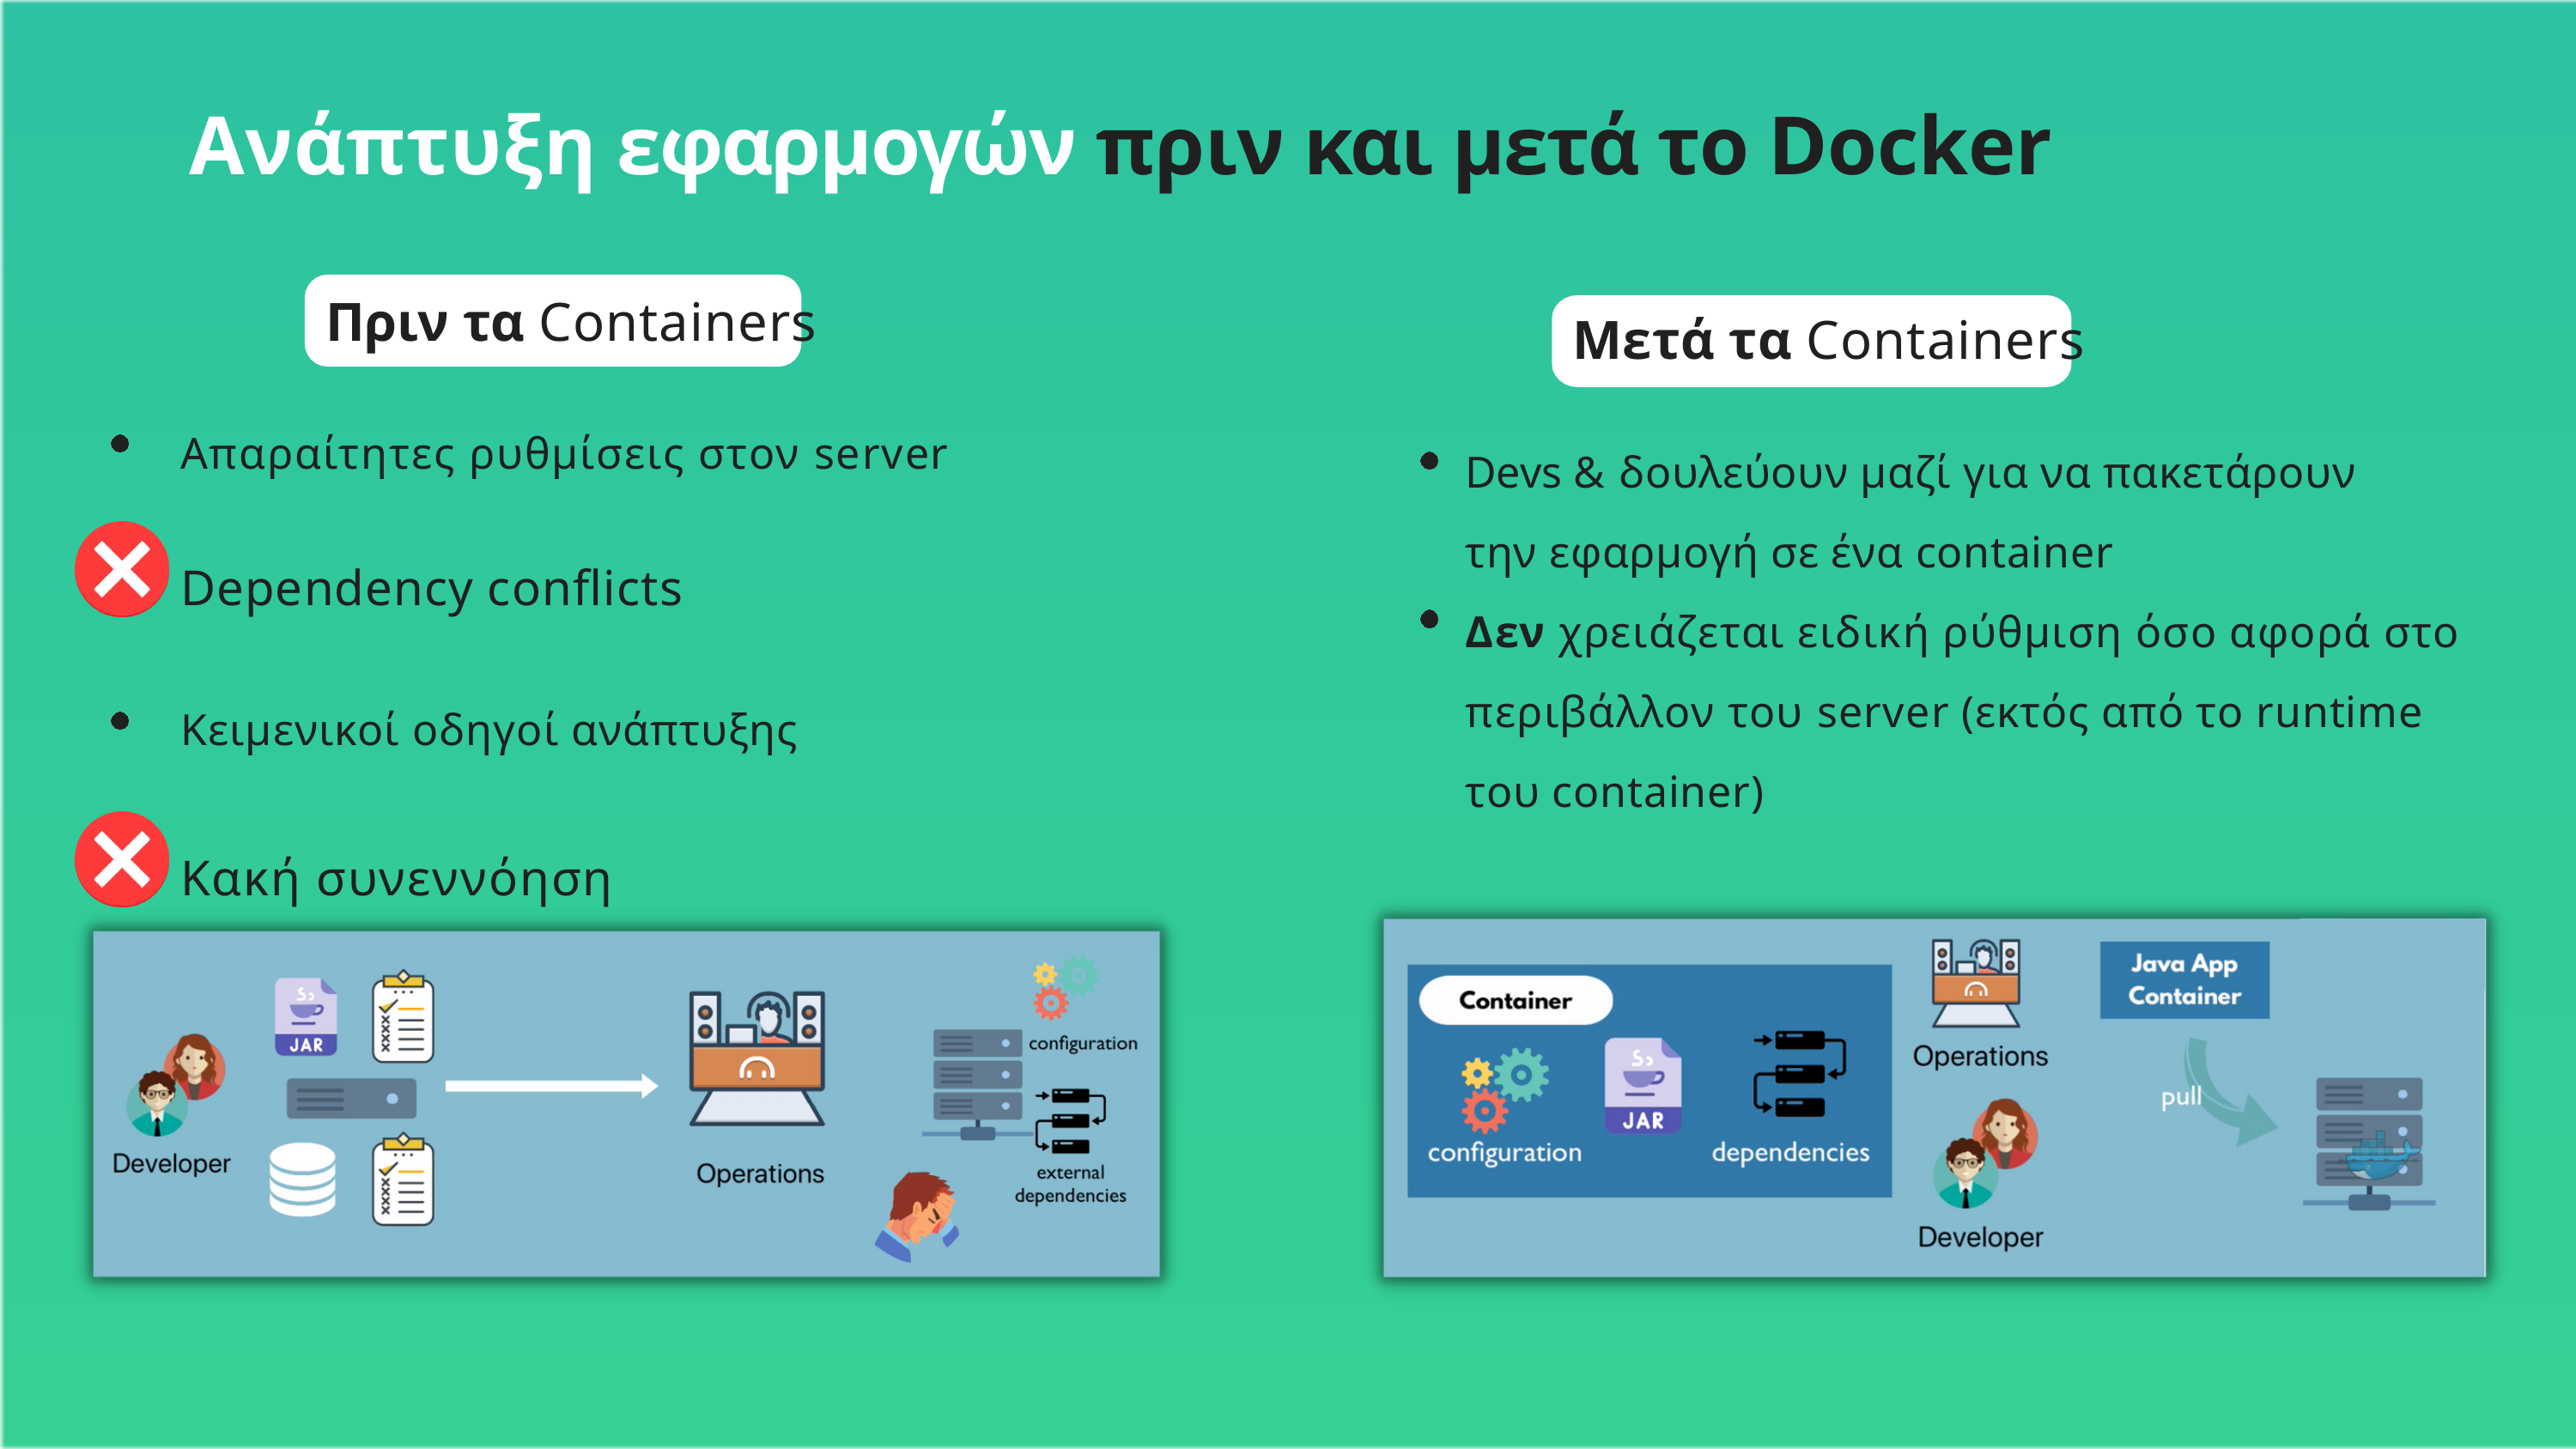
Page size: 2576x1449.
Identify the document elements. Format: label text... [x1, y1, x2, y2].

text_box Μετά τα Containers Devs & δουλεύουν μαζί για να πακετάρουν την εφαρμογή σε ένα container Δεν χρειάζεται ειδική ρύθμιση όσο αφορά στο περιβάλλον του server (εκτός από το runtime του container) [1463, 305, 2470, 816]
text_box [75, 521, 170, 617]
text_box Ανάπτυξη εφαρμογών πριν και μετά το Docker [187, 92, 2458, 191]
text_box [307, 274, 799, 287]
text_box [75, 811, 170, 903]
picture [0, 0, 2576, 1449]
text_box Πριν τα Containers Απαραίτητες ρυθμίσεις στον server Dependency conflicts Κειμενικοί οδηγοί ανάπτυξης Κακή συνεννόηση [179, 287, 988, 903]
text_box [1360, 892, 2510, 1305]
text_box [1557, 294, 2067, 305]
